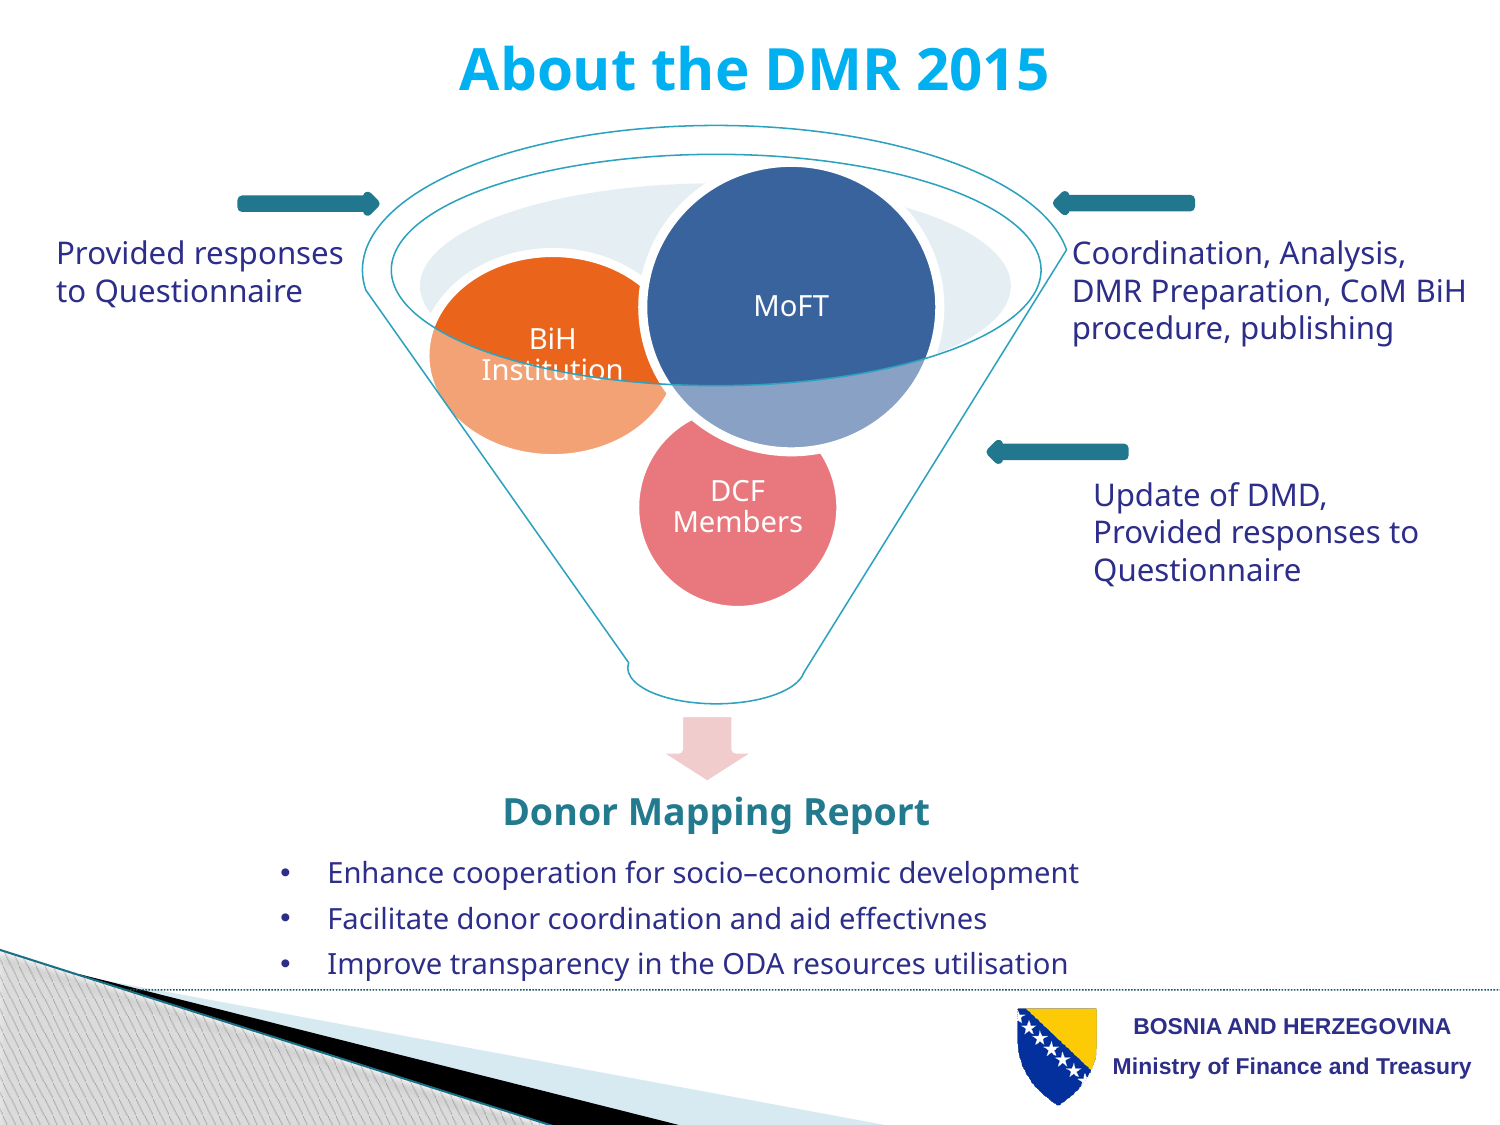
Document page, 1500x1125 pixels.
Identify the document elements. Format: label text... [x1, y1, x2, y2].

text_box Provided responses to Questionnaire [41, 226, 210, 316]
text_box Coordination, Analysis, DMR Preparation, CoM BiH procedure, publishing [1223, 226, 1485, 354]
text_box Update of DMD, Provided responses to Questionnaire [1223, 467, 1480, 595]
text_box About the DMR 2015 [28, 24, 1482, 110]
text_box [216, 136, 1217, 871]
picture [1017, 1008, 1098, 1106]
text_box BOSNIA AND HERZEGOVINA Ministry of Finance and Treasury [1096, 1004, 1489, 1125]
text_box Enhance cooperation for socio–economic development Facilitate donor coordination and aid effectivnes Improve transparency in the ODA resources utilisation [265, 851, 1317, 988]
